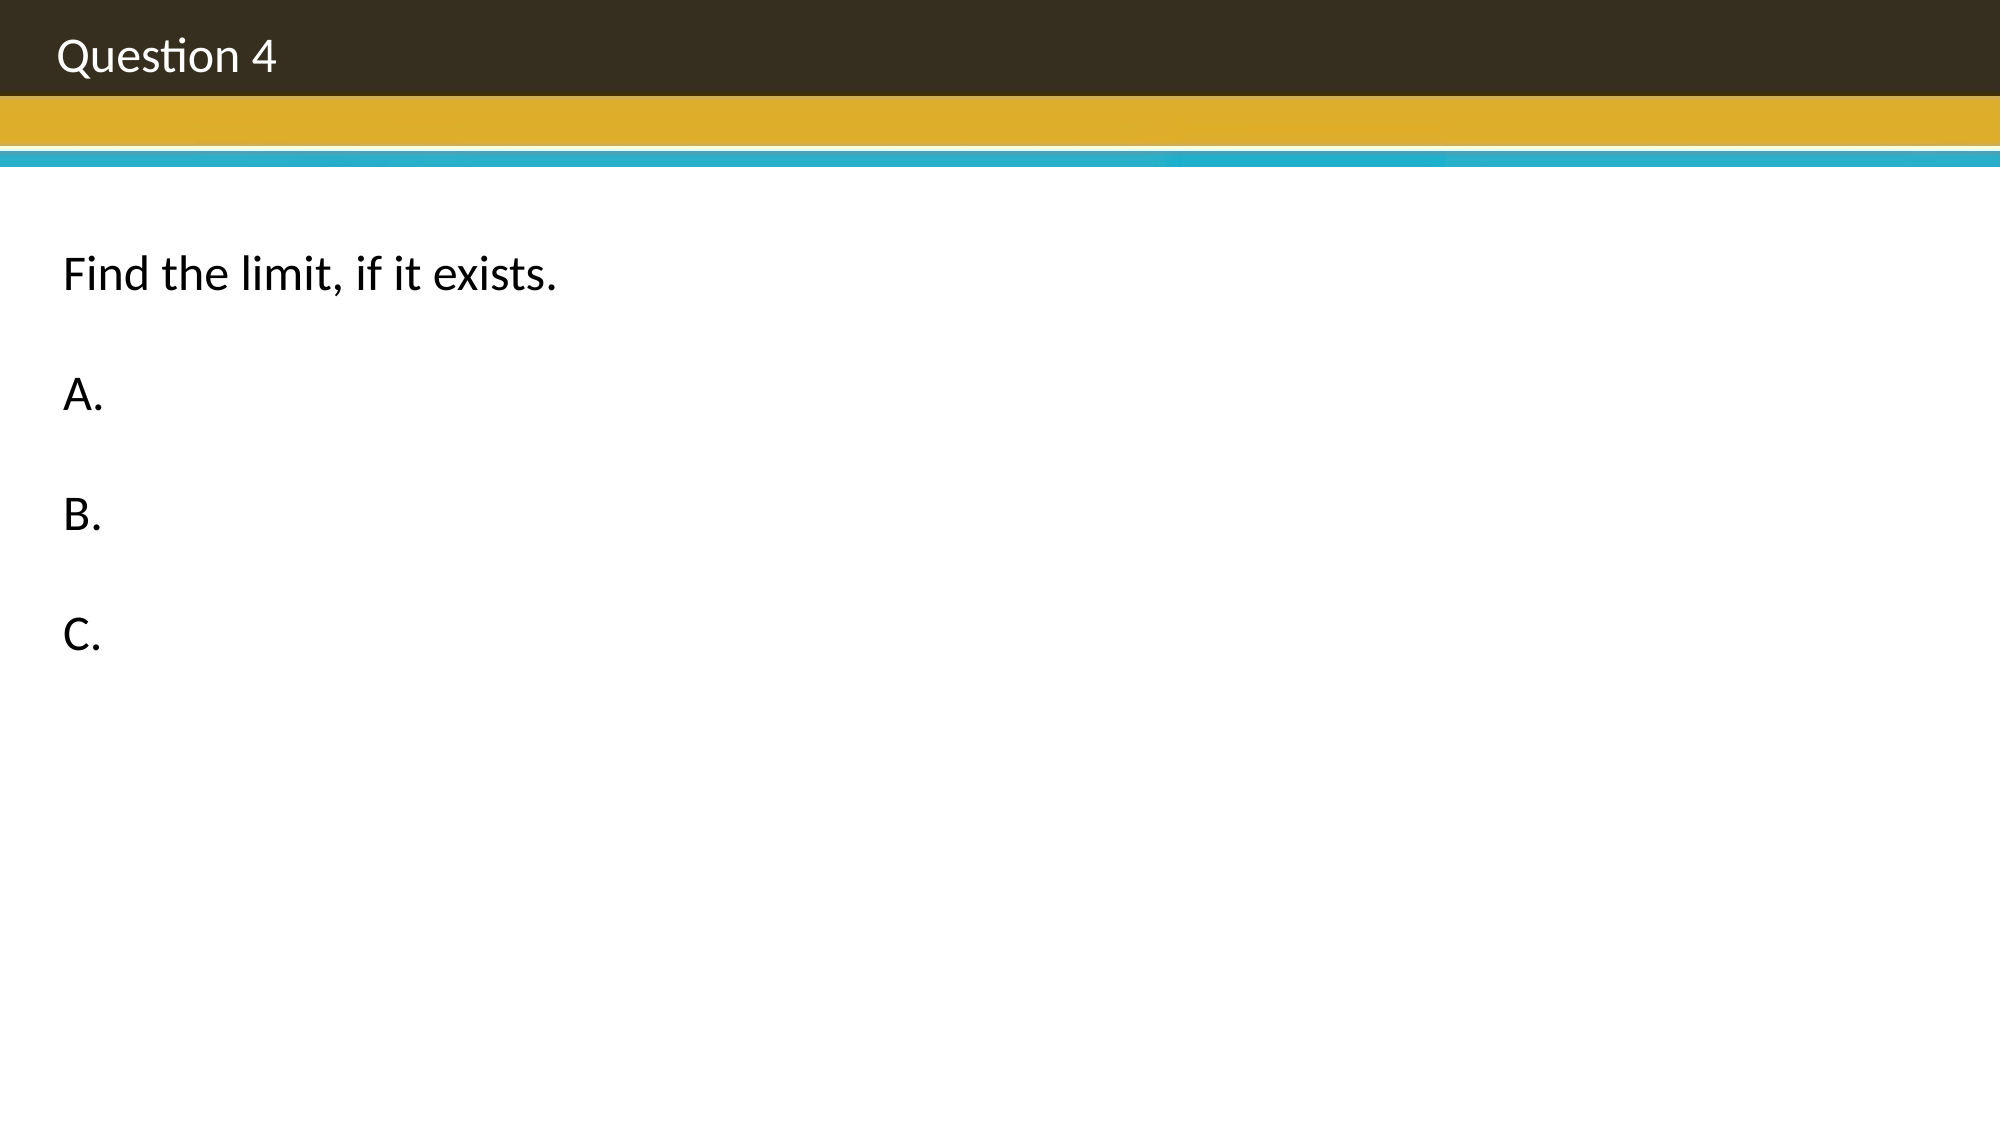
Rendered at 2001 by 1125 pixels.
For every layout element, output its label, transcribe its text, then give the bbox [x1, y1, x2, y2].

picture [0, 0, 2000, 167]
text_box Question 4 [41, 14, 293, 90]
